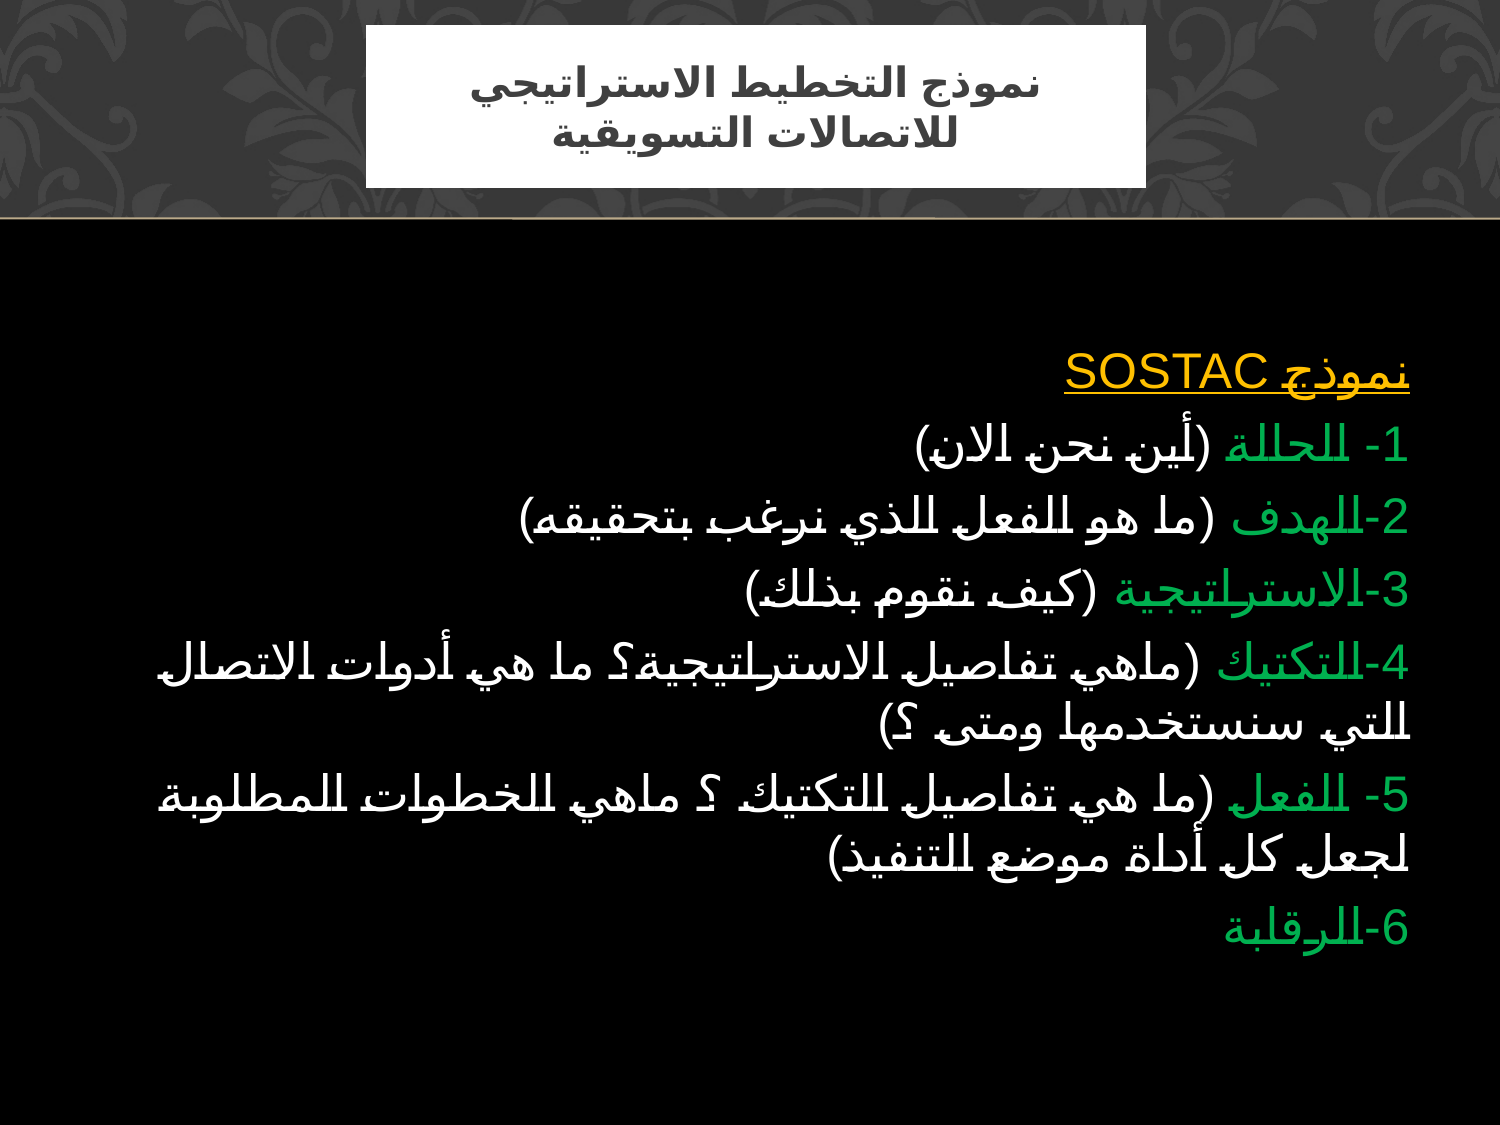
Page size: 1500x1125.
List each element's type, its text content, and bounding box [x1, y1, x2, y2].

title نموذج التخطيط الاستراتيجي للاتصالات التسويقية [366, 25, 1146, 188]
list نموذج SOSTAC 1- الحالة (أين نحن الان) 2-الهدف (ما هو الفعل الذي نرغب بتحقيقه) 3-الاستراتيجية (كيف نقوم بذلك) 4-التكتيك (ماهي تفاصيل الاستراتيجية؟ ما هي أدوات الاتصال التي سنستخدمها ومتى ؟) 5- الفعل (ما هي تفاصيل التكتيك ؟ ماهي الخطوات المطلوبة لجعل كل أداة موضع التنفيذ) 6-الرقابة [75, 331, 1425, 1000]
